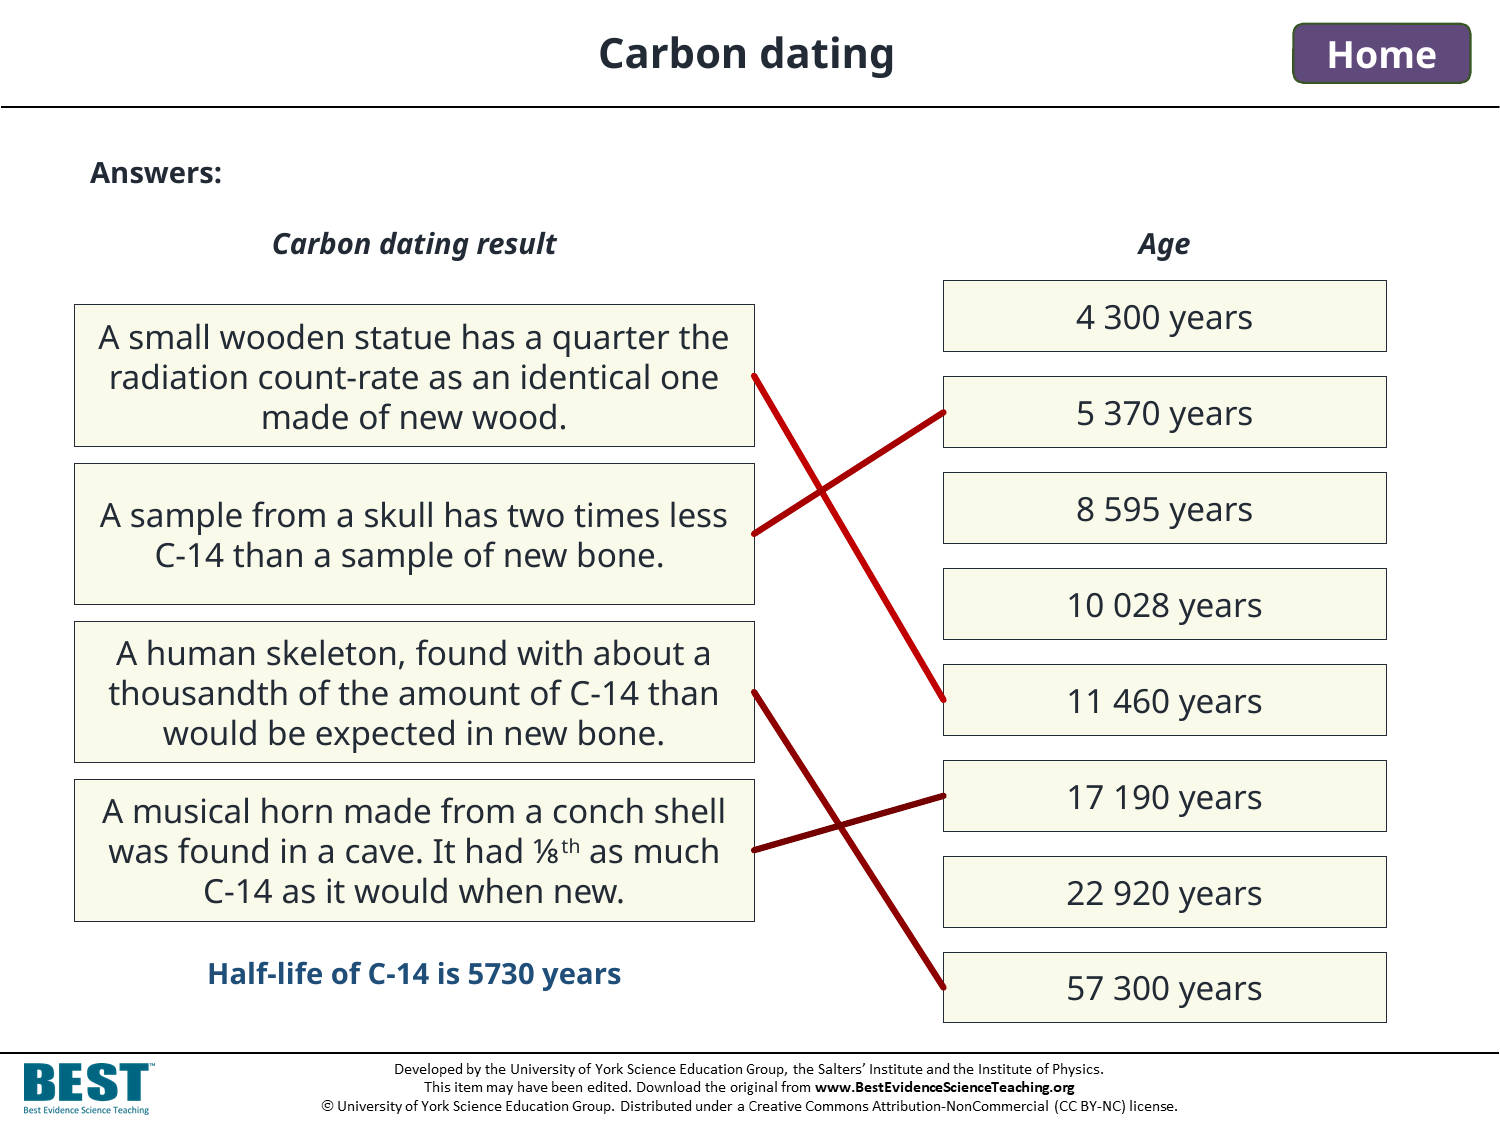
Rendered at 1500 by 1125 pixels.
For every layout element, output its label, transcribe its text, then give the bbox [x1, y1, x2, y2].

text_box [943, 280, 1387, 1023]
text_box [754, 795, 944, 851]
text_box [754, 412, 944, 534]
text_box Carbon dating [23, 4, 1471, 99]
picture [0, 106, 1500, 1125]
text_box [754, 534, 944, 692]
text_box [754, 375, 944, 412]
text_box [754, 851, 944, 988]
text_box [754, 692, 944, 795]
text_box Home [1292, 22, 1472, 84]
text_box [74, 304, 755, 1000]
